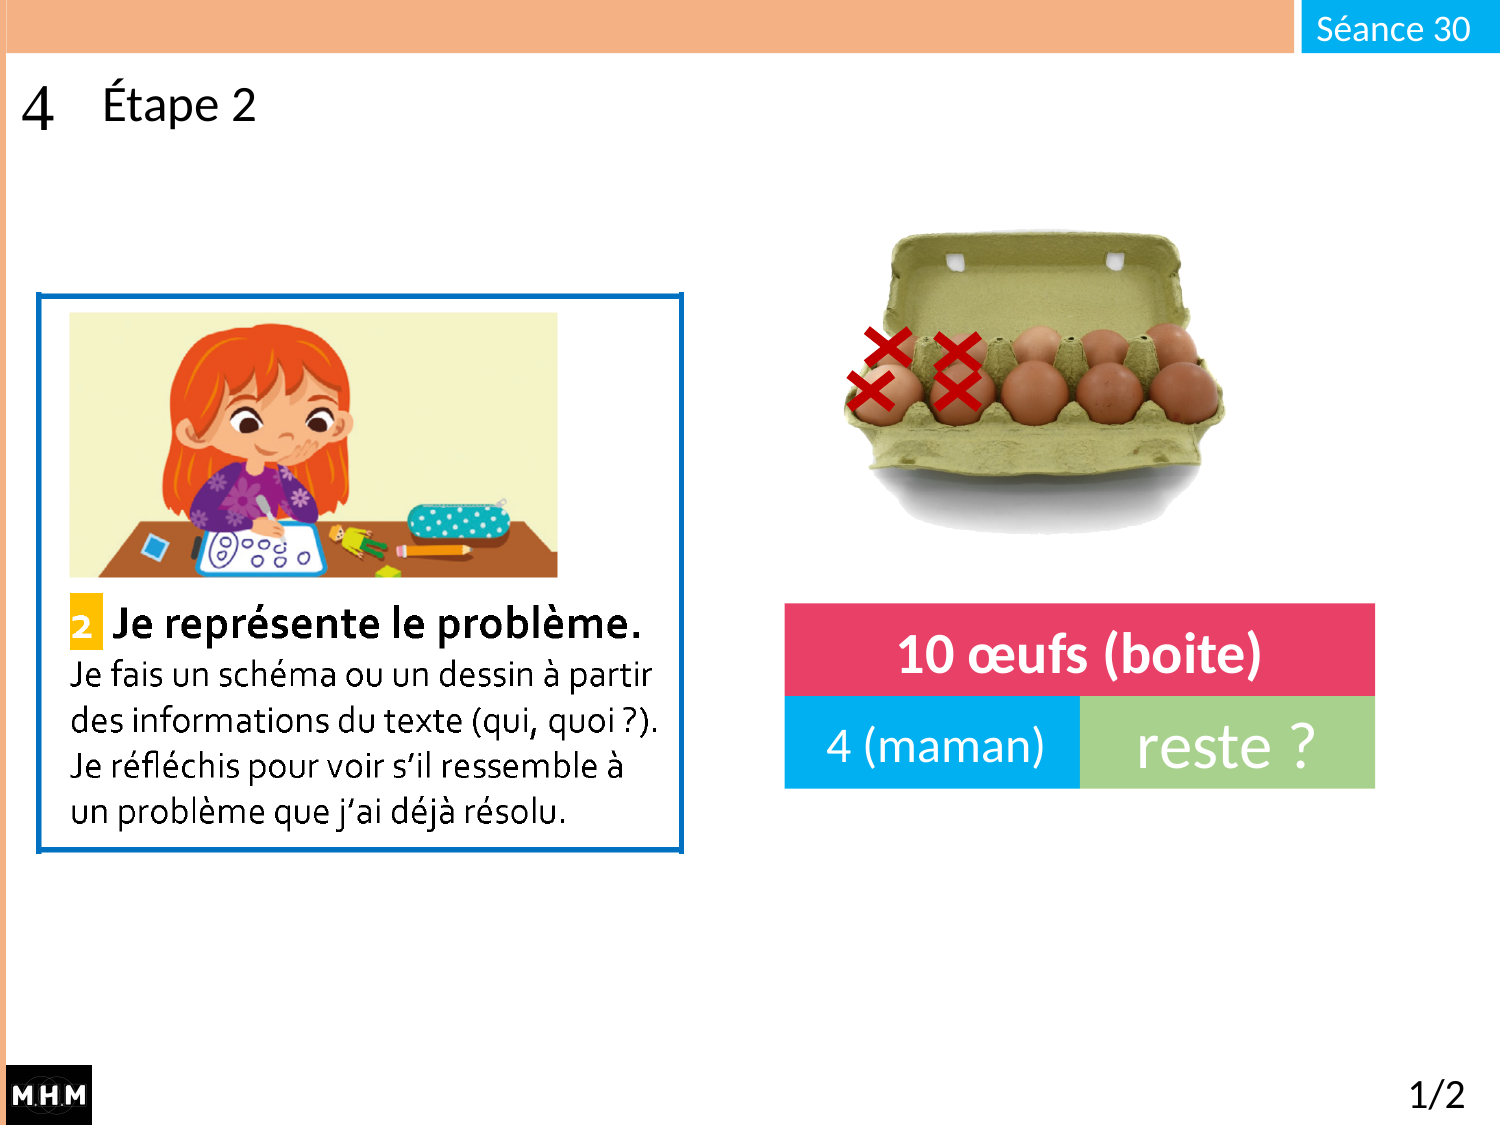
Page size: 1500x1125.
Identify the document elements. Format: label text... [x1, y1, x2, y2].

picture [6, 1065, 92, 1125]
title Étape 2 [87, 32, 1382, 140]
picture [34, 113, 1396, 854]
text_box 4 (maman) [784, 695, 1079, 790]
list 1/2 [1373, 1064, 1500, 1125]
text_box 10 œufs (boite) [784, 602, 1376, 695]
text_box reste ? [1079, 695, 1376, 790]
